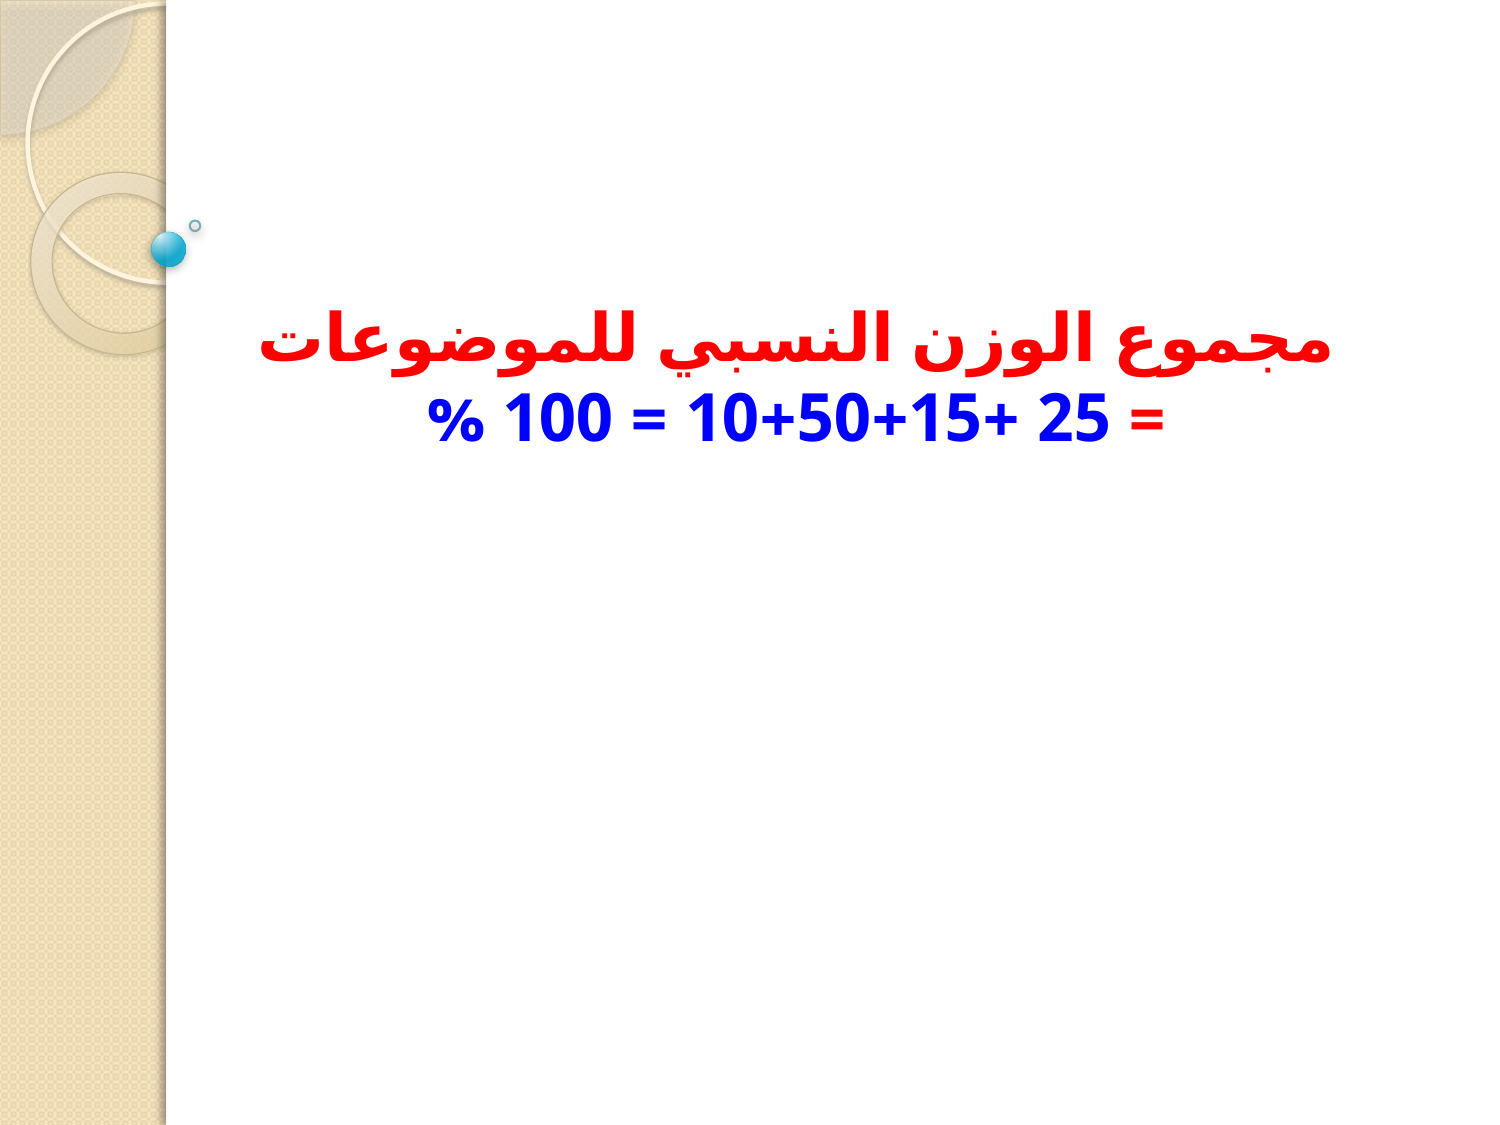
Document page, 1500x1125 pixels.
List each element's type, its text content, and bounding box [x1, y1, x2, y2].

text_box مجموع الوزن النسبي للموضوعات = 25 +15+50+10 = 100 % [224, 287, 1368, 463]
